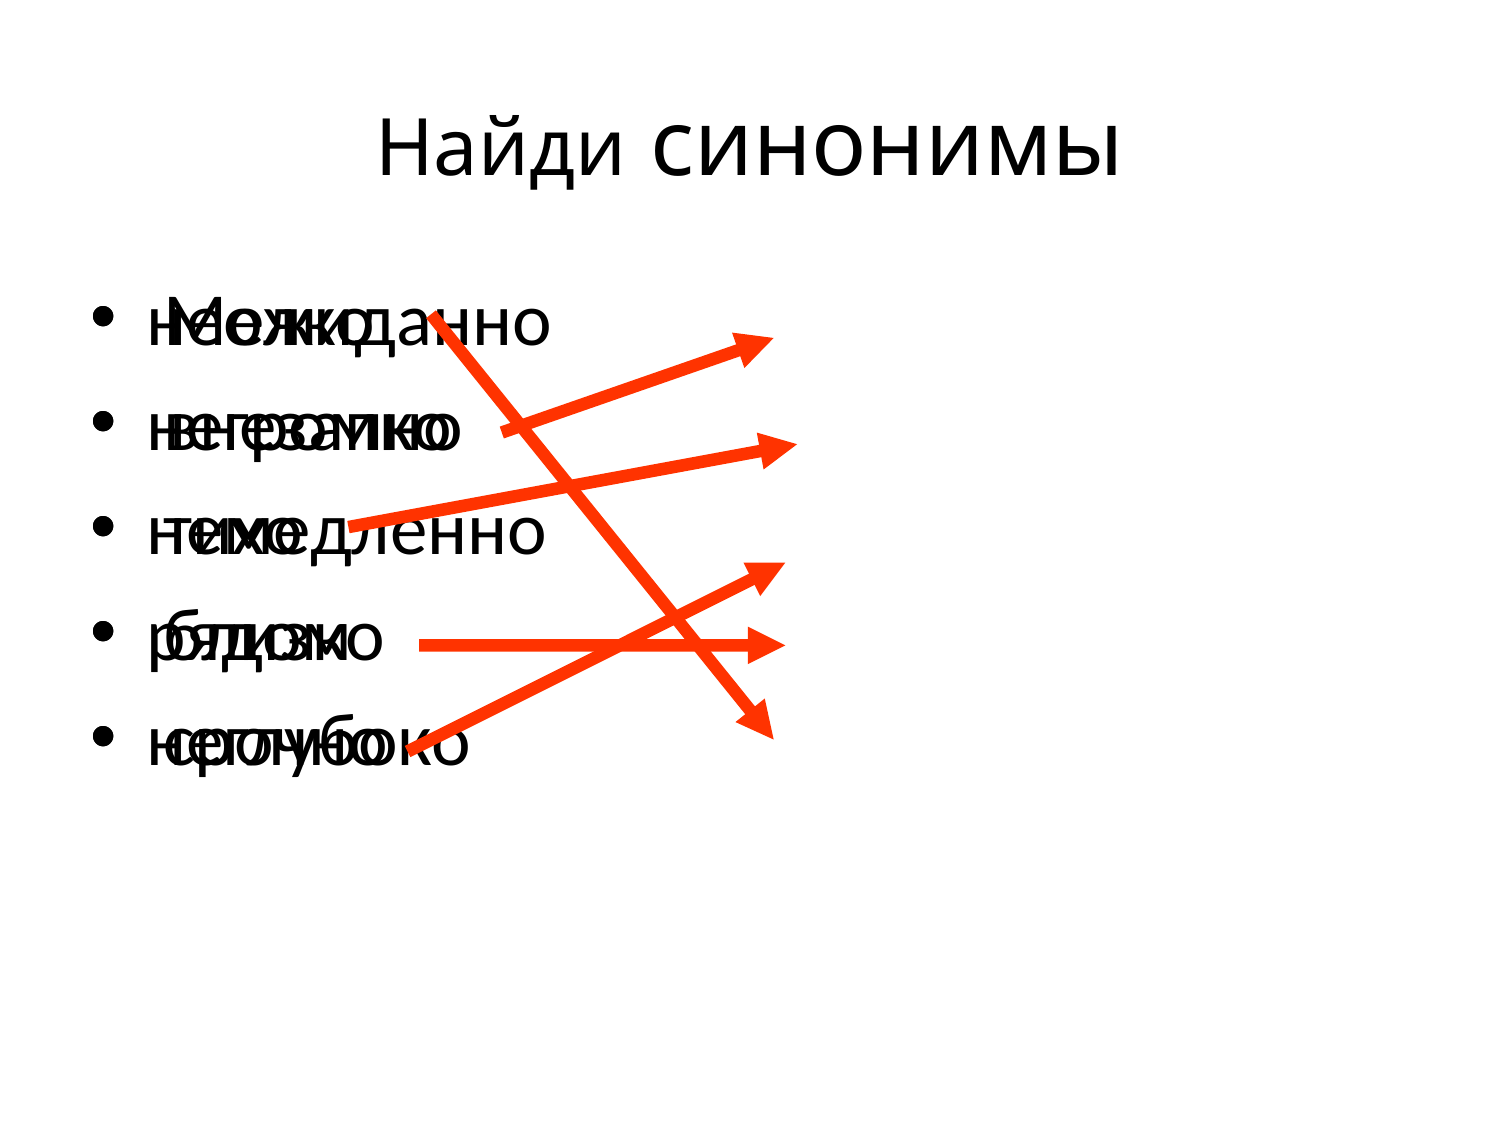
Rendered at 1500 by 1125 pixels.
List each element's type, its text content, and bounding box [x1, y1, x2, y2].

title Найди синонимы [75, 45, 1425, 233]
text_box [348, 440, 798, 528]
list неожиданно негромко немедленно рядом неглубоко [75, 262, 1425, 1005]
text_box [620, 562, 786, 645]
text_box [501, 336, 774, 433]
text_box [419, 639, 786, 652]
text_box [698, 646, 774, 740]
